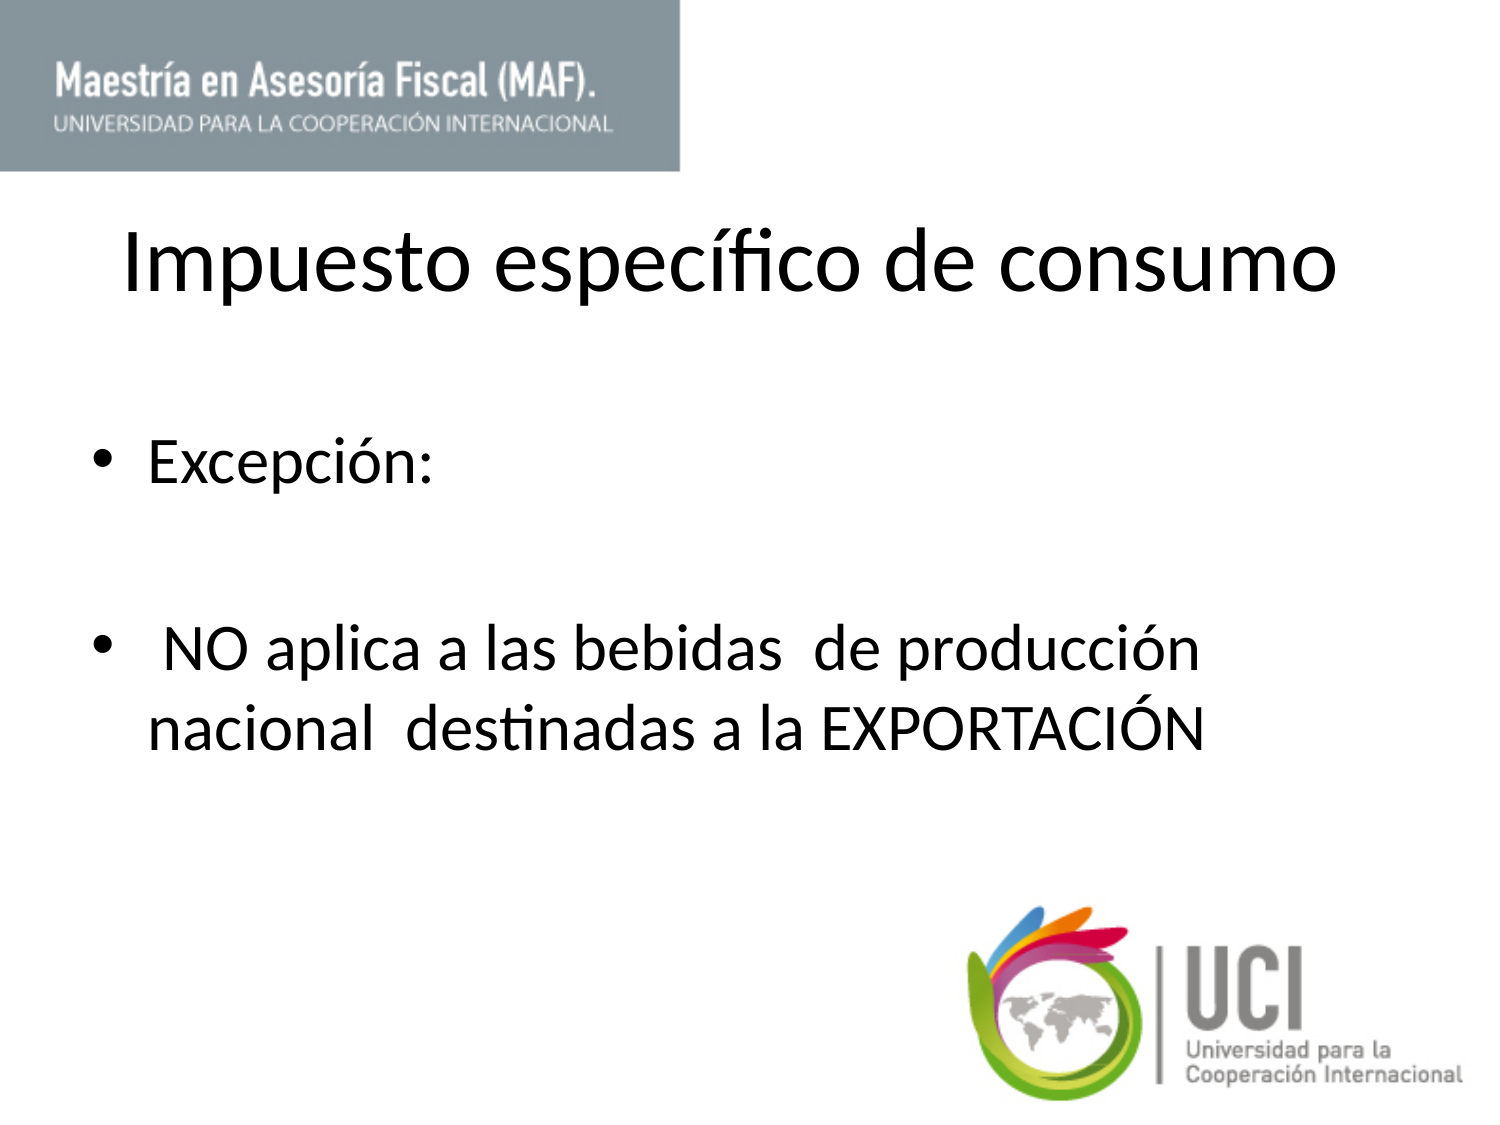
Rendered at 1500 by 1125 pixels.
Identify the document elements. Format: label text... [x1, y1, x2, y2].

title Impuesto específico de consumo [76, 160, 1427, 316]
list Excepción: NO aplica a las bebidas de producción nacional destinadas a la EXPORTACIÓN [76, 316, 1427, 1059]
picture [0, 0, 1500, 1125]
